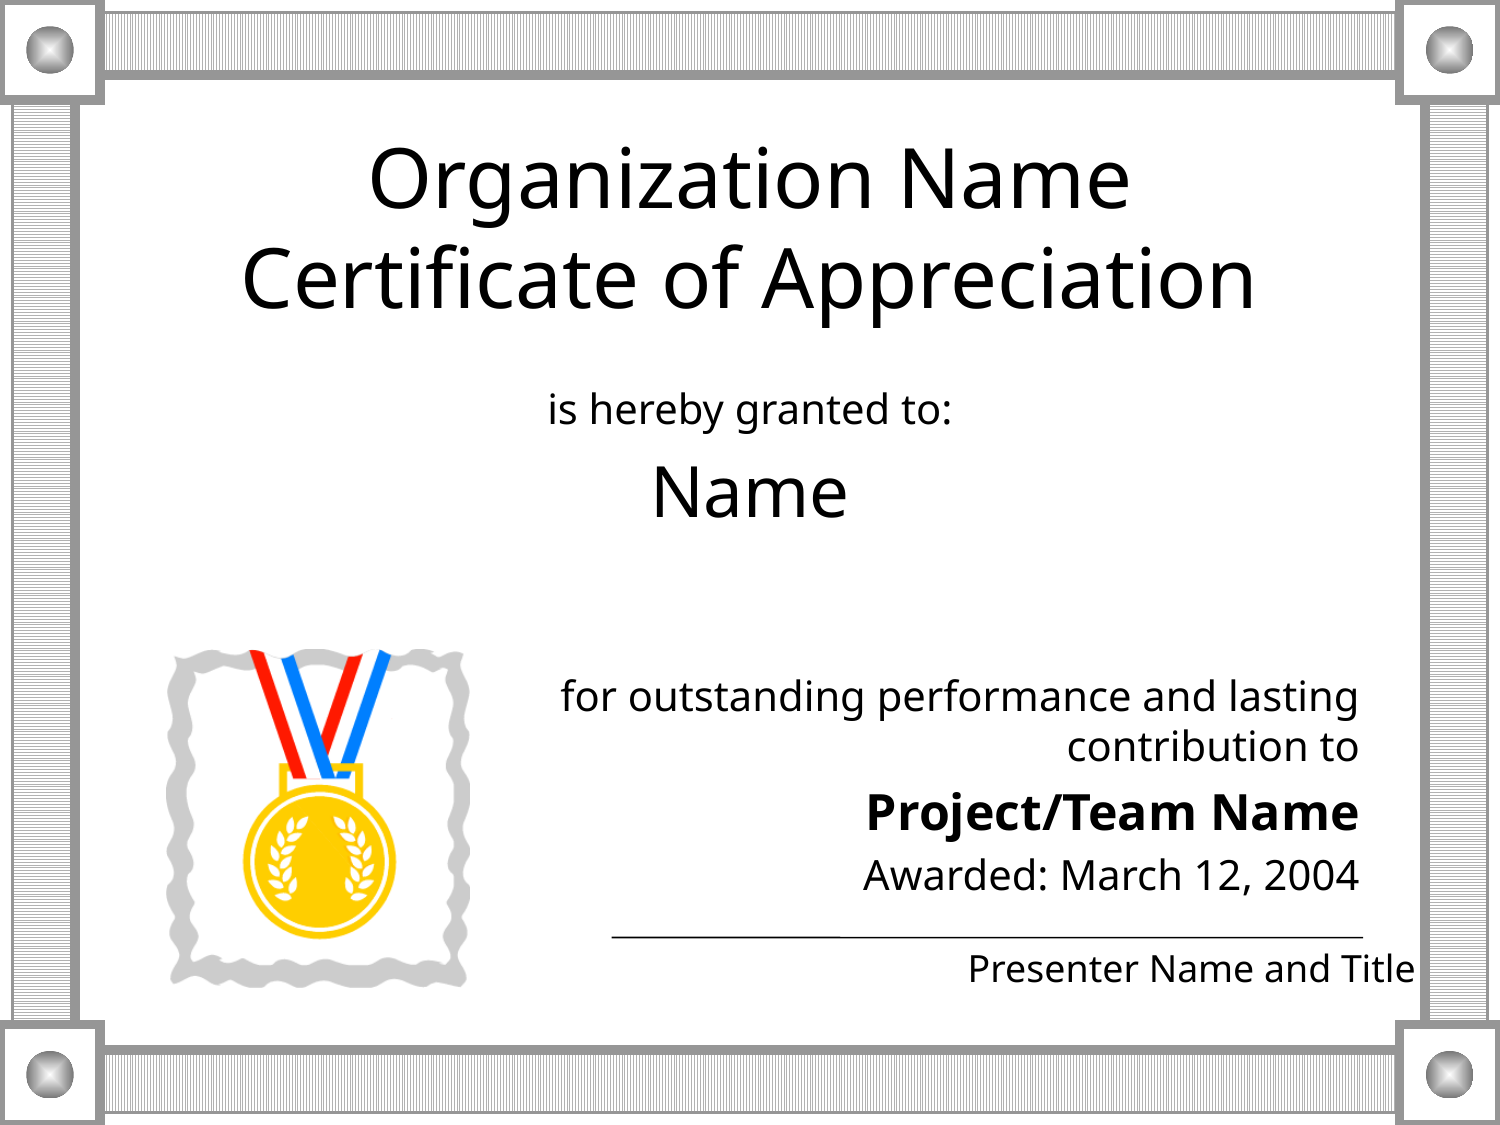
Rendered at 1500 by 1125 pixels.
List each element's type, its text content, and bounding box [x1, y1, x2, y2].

picture [166, 649, 470, 988]
title Organization Name Certificate of Appreciation [112, 99, 1388, 350]
text_box Presenter Name and Title [952, 937, 1432, 998]
text_box for outstanding performance and lasting contribution to Project/Team Name Awarded: March 12, 2004 [525, 662, 1375, 875]
list is hereby granted to: Name [112, 375, 1388, 550]
